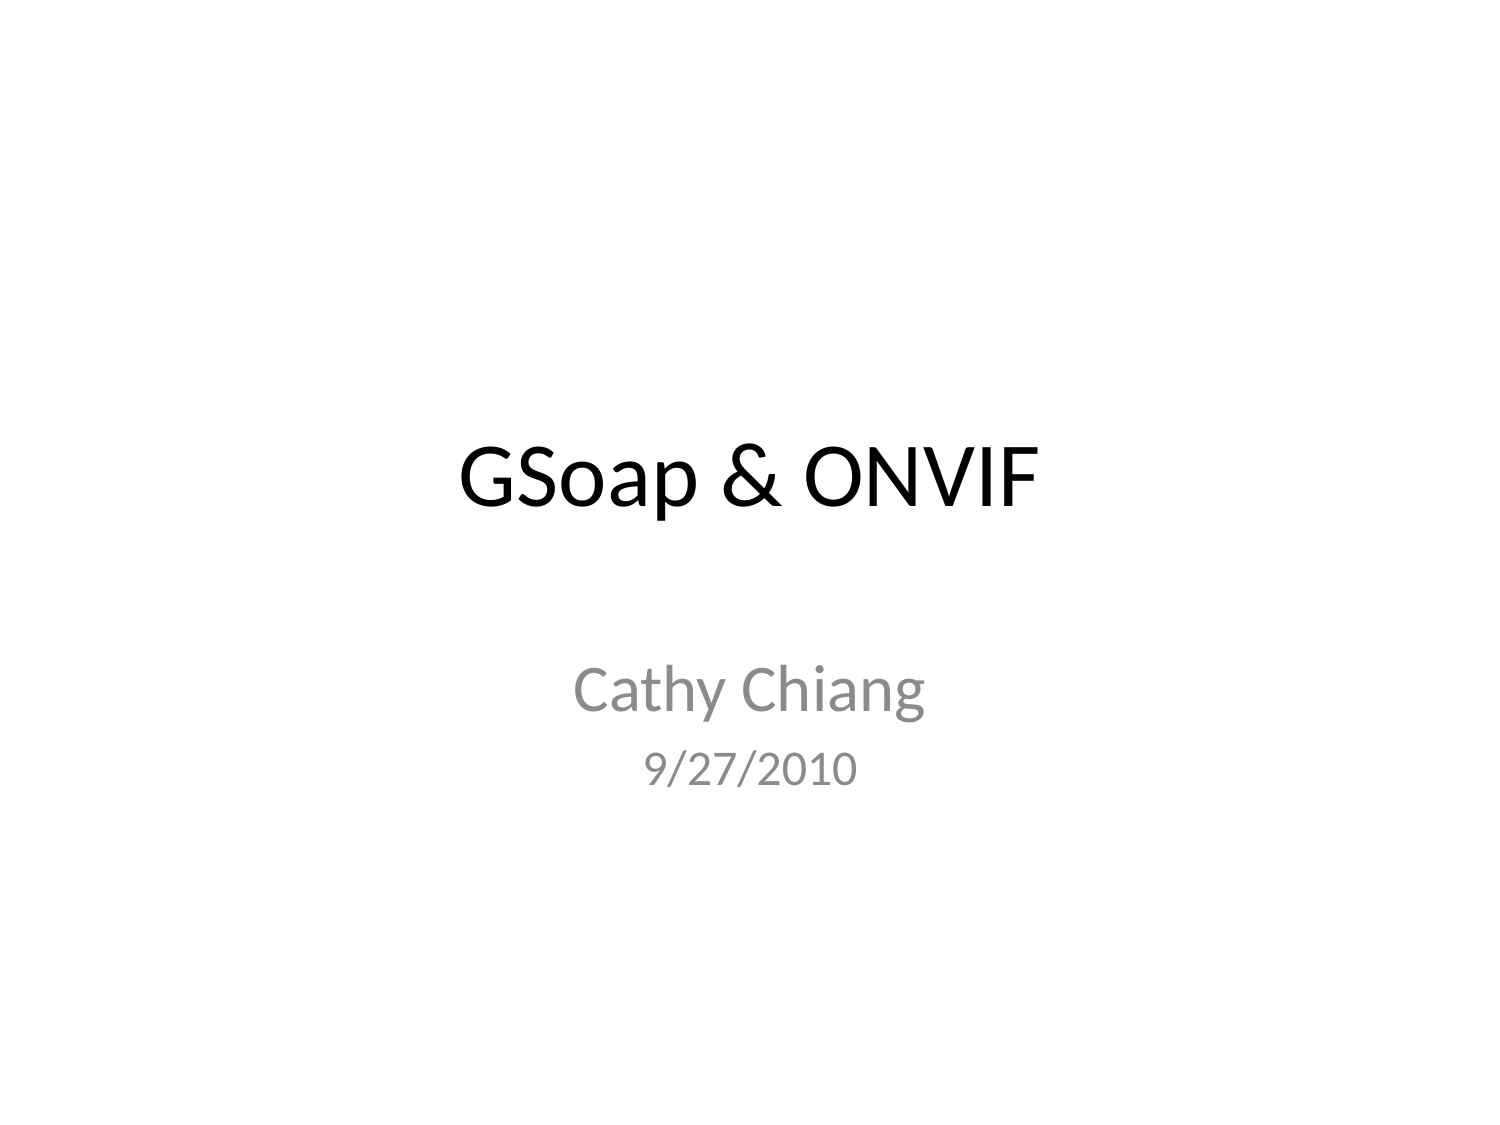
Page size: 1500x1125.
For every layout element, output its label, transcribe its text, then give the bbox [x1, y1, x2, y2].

title GSoap & ONVIF [112, 349, 1388, 591]
subtitle Cathy Chiang 9/27/2010 [225, 637, 1275, 925]
